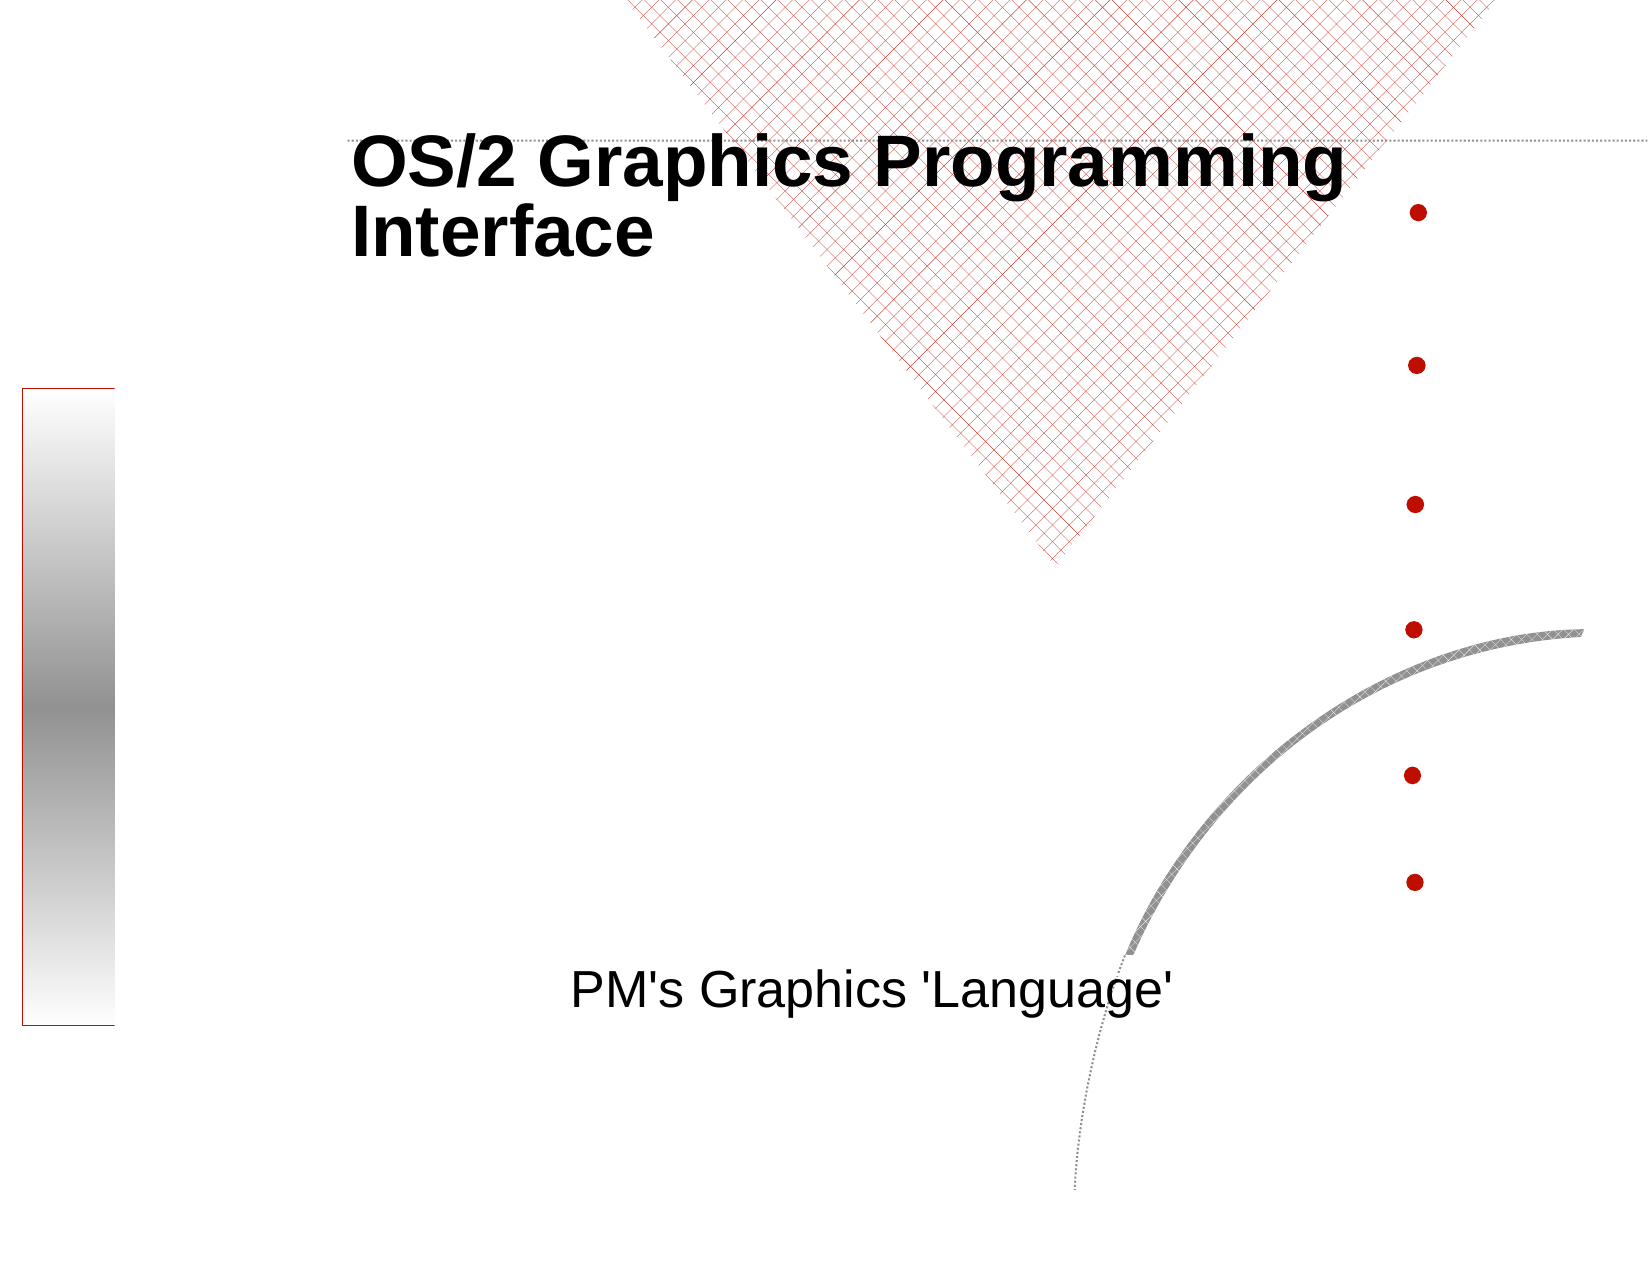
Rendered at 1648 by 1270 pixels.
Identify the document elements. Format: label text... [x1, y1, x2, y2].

text_box [1407, 356, 1426, 375]
text_box [625, 0, 1497, 130]
text_box [1125, 629, 1585, 956]
text_box [21, 387, 115, 1026]
text_box [1403, 766, 1422, 785]
text_box [1117, 955, 1125, 975]
text_box [1405, 621, 1423, 639]
text_box [1406, 873, 1424, 892]
text_box PM's Graphics 'Language' [175, 975, 1570, 1188]
text_box [1406, 495, 1425, 514]
text_box [831, 271, 1286, 567]
text_box OS/2 Graphics Programming Interface [351, 130, 1589, 271]
